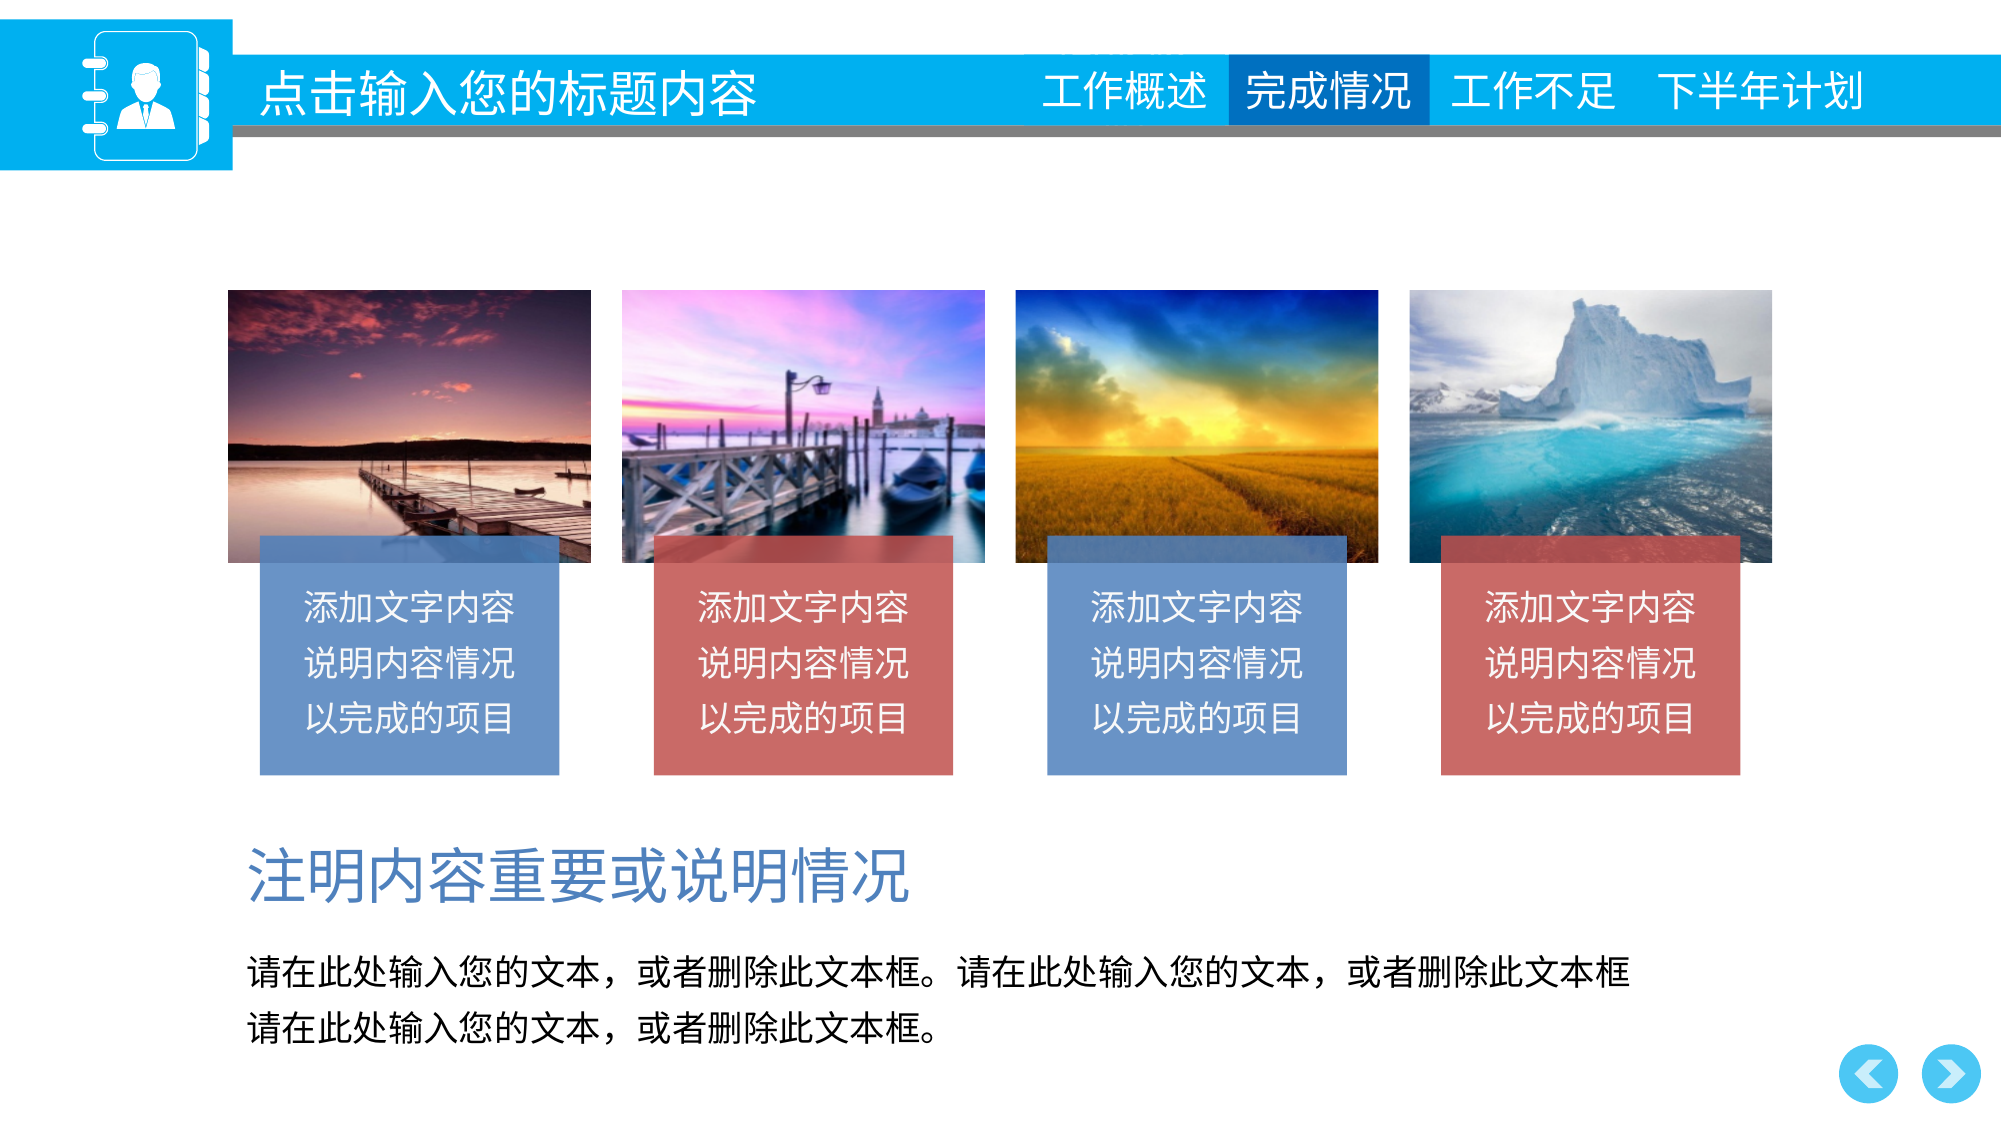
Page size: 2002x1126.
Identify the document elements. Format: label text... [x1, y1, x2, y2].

text_box 添加文字内容 说明内容情况 以完成的项目 [259, 535, 560, 776]
text_box 点击输入您的标题内容 [243, 54, 774, 130]
text_box [0, 17, 235, 172]
text_box 请在此处输入您的文本，或者删除此文本框。请在此处输入您的文本，或者删除此文本框 请在此处输入您的文本，或者删除此文本框。 [228, 928, 1773, 1044]
text_box [1015, 290, 1379, 563]
text_box 注明内容重要或说明情况 [228, 834, 1068, 916]
text_box [82, 31, 210, 161]
text_box 添加文字内容 说明内容情况 以完成的项目 [1047, 535, 1347, 776]
text_box [228, 290, 591, 563]
text_box 添加文字内容 说明内容情况 以完成的项目 [1441, 535, 1741, 776]
text_box [622, 290, 985, 563]
text_box 添加文字内容 说明内容情况 以完成的项目 [653, 535, 954, 776]
text_box [1409, 290, 1773, 563]
